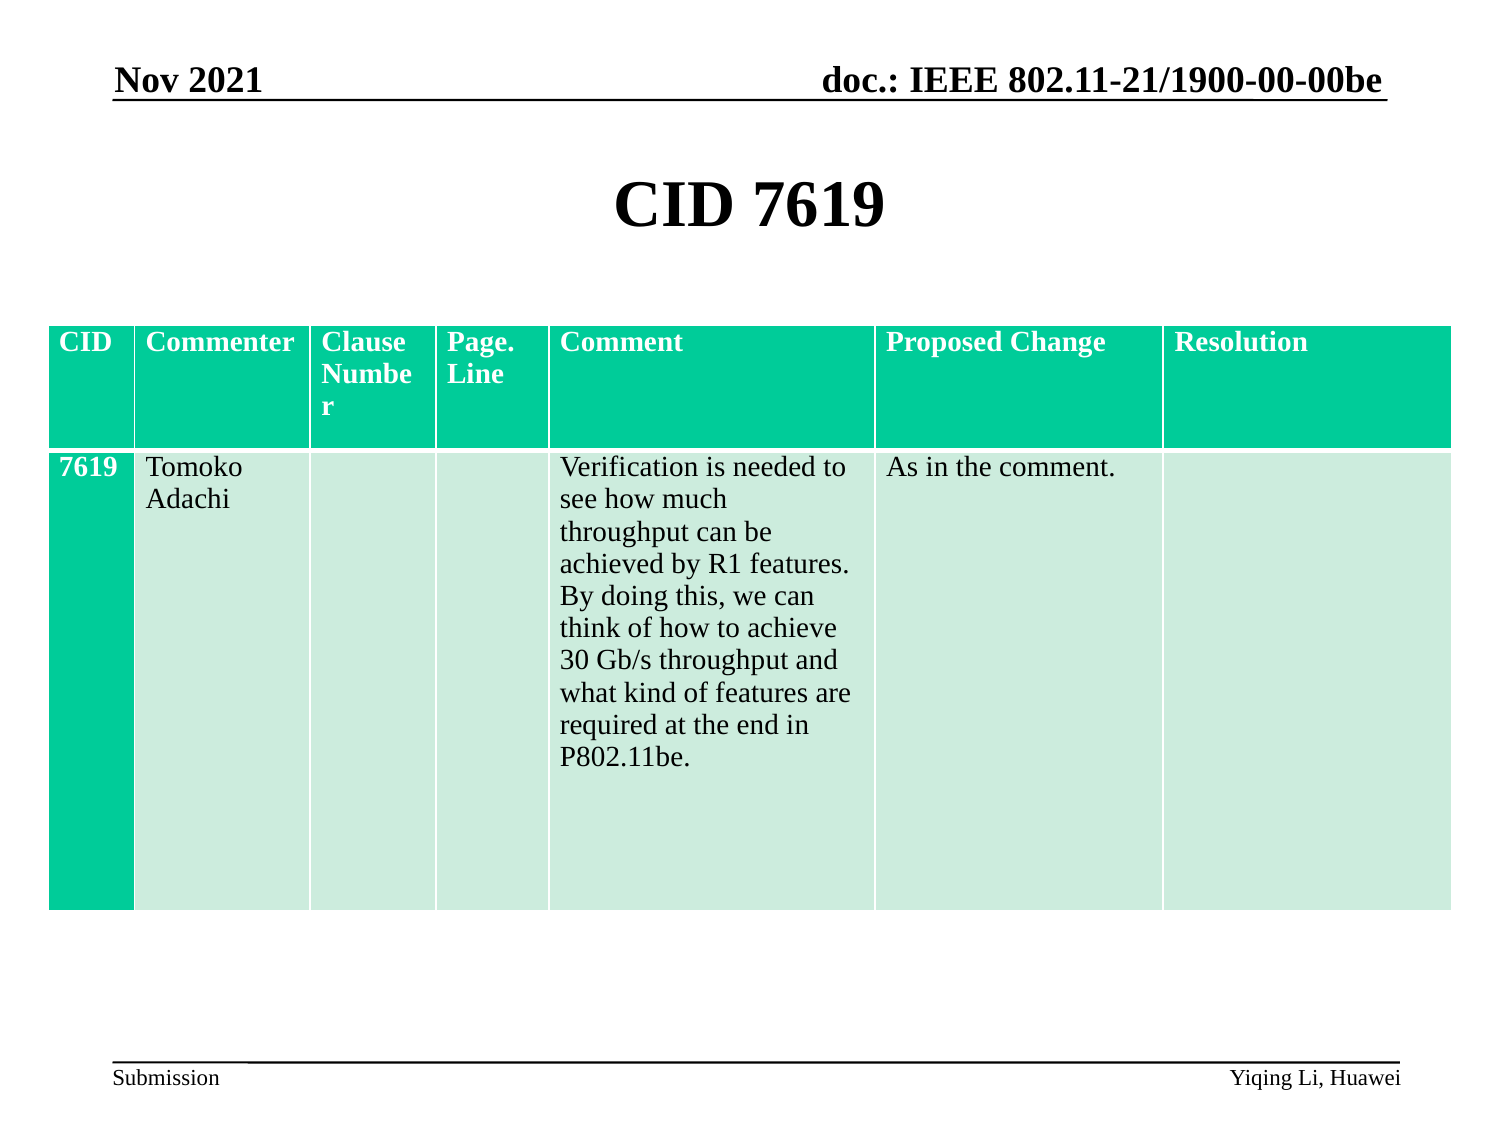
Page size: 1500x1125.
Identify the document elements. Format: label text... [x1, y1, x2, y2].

footer Yiqing Li, Huawei [1118, 1061, 1402, 1108]
table_header Proposed Change [876, 326, 1162, 448]
table_cell [437, 453, 548, 910]
table_cell 7619 [49, 453, 134, 910]
table_cell [1164, 453, 1451, 910]
title CID 7619 [112, 112, 1388, 288]
table_header CID [49, 326, 134, 448]
table_cell Verification is needed to see how much throughput can be achieved by R1 features. By doing this, we can think of how to achieve 30 Gb/s throughput and what kind of features are required at the end in P802.11be. [550, 453, 874, 910]
table_cell Tomoko Adachi [135, 453, 309, 910]
table_header Commenter [135, 326, 309, 448]
table_cell As in the comment. [876, 453, 1162, 910]
table_header Page. Line [437, 326, 548, 448]
table_header Resolution [1164, 326, 1451, 448]
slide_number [114, 54, 278, 101]
table_header Clause Number [311, 326, 435, 448]
table_header Comment [550, 326, 874, 448]
table_cell [311, 453, 435, 910]
